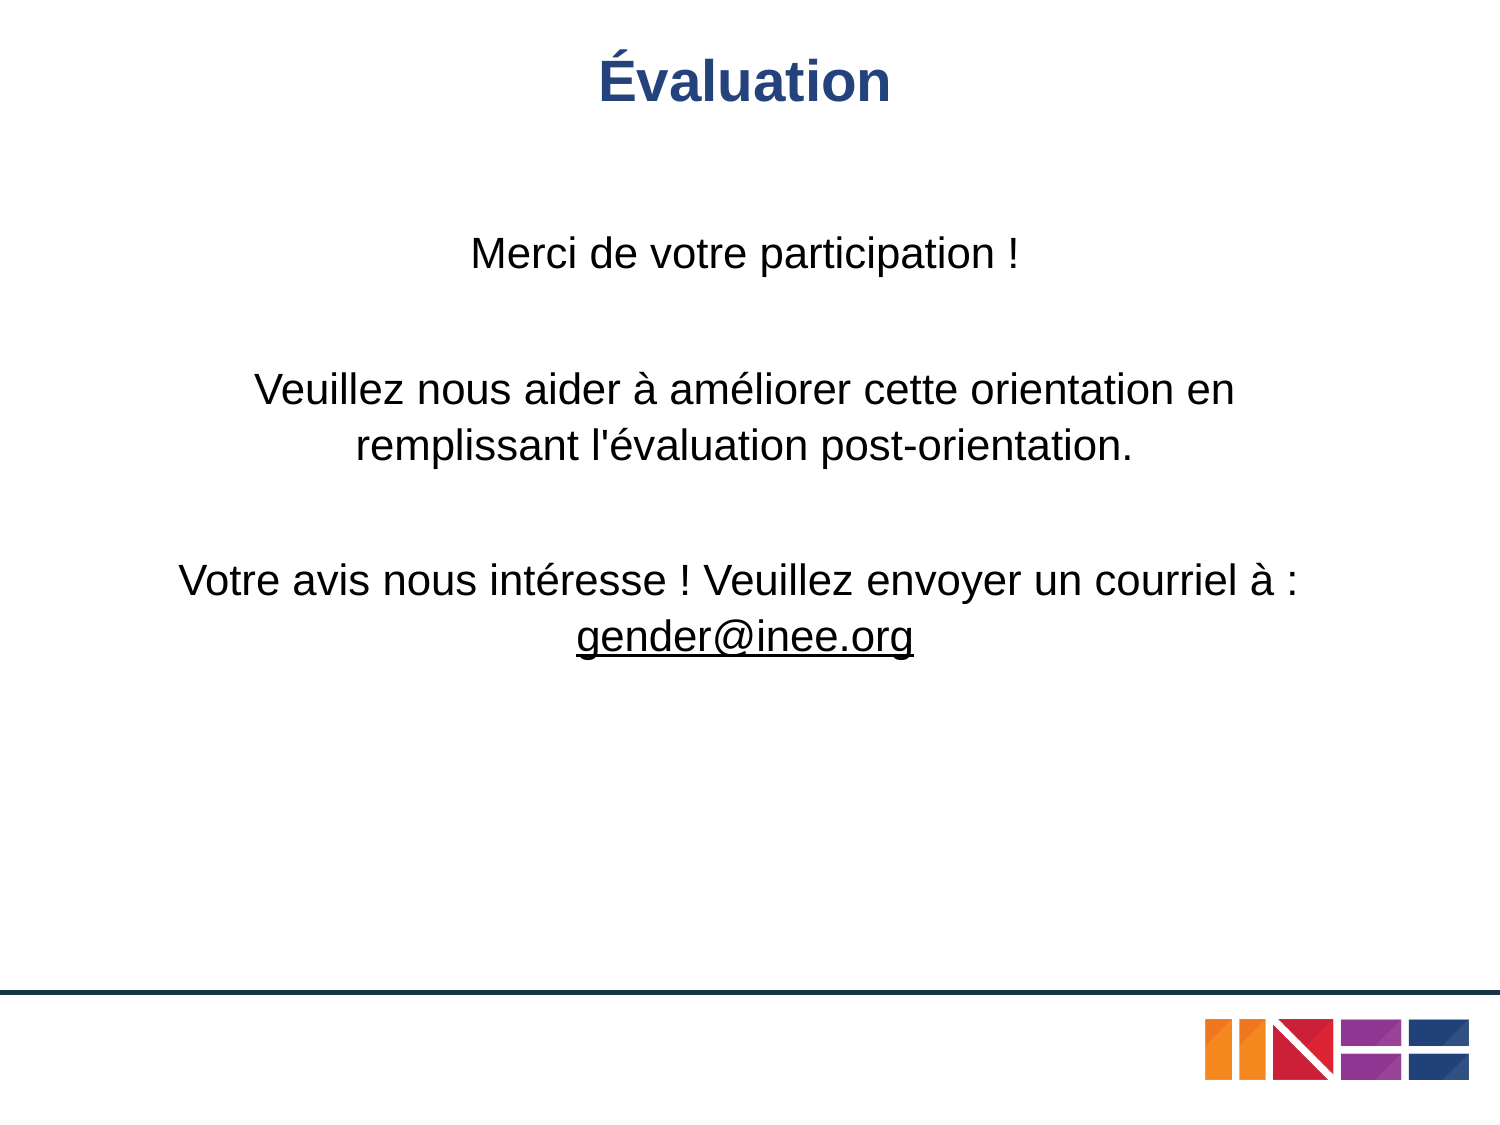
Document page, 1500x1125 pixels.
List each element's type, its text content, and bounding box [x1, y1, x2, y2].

picture [1328, 1019, 1469, 1080]
list Merci de votre participation ! Veuillez nous aider à améliorer cette orientation en remplissant l'évaluation post-orientation. Votre avis nous intéresse ! Veuillez envoyer un courriel à : gender@inee.org [162, 206, 1328, 1122]
title Évaluation [23, 33, 1468, 173]
